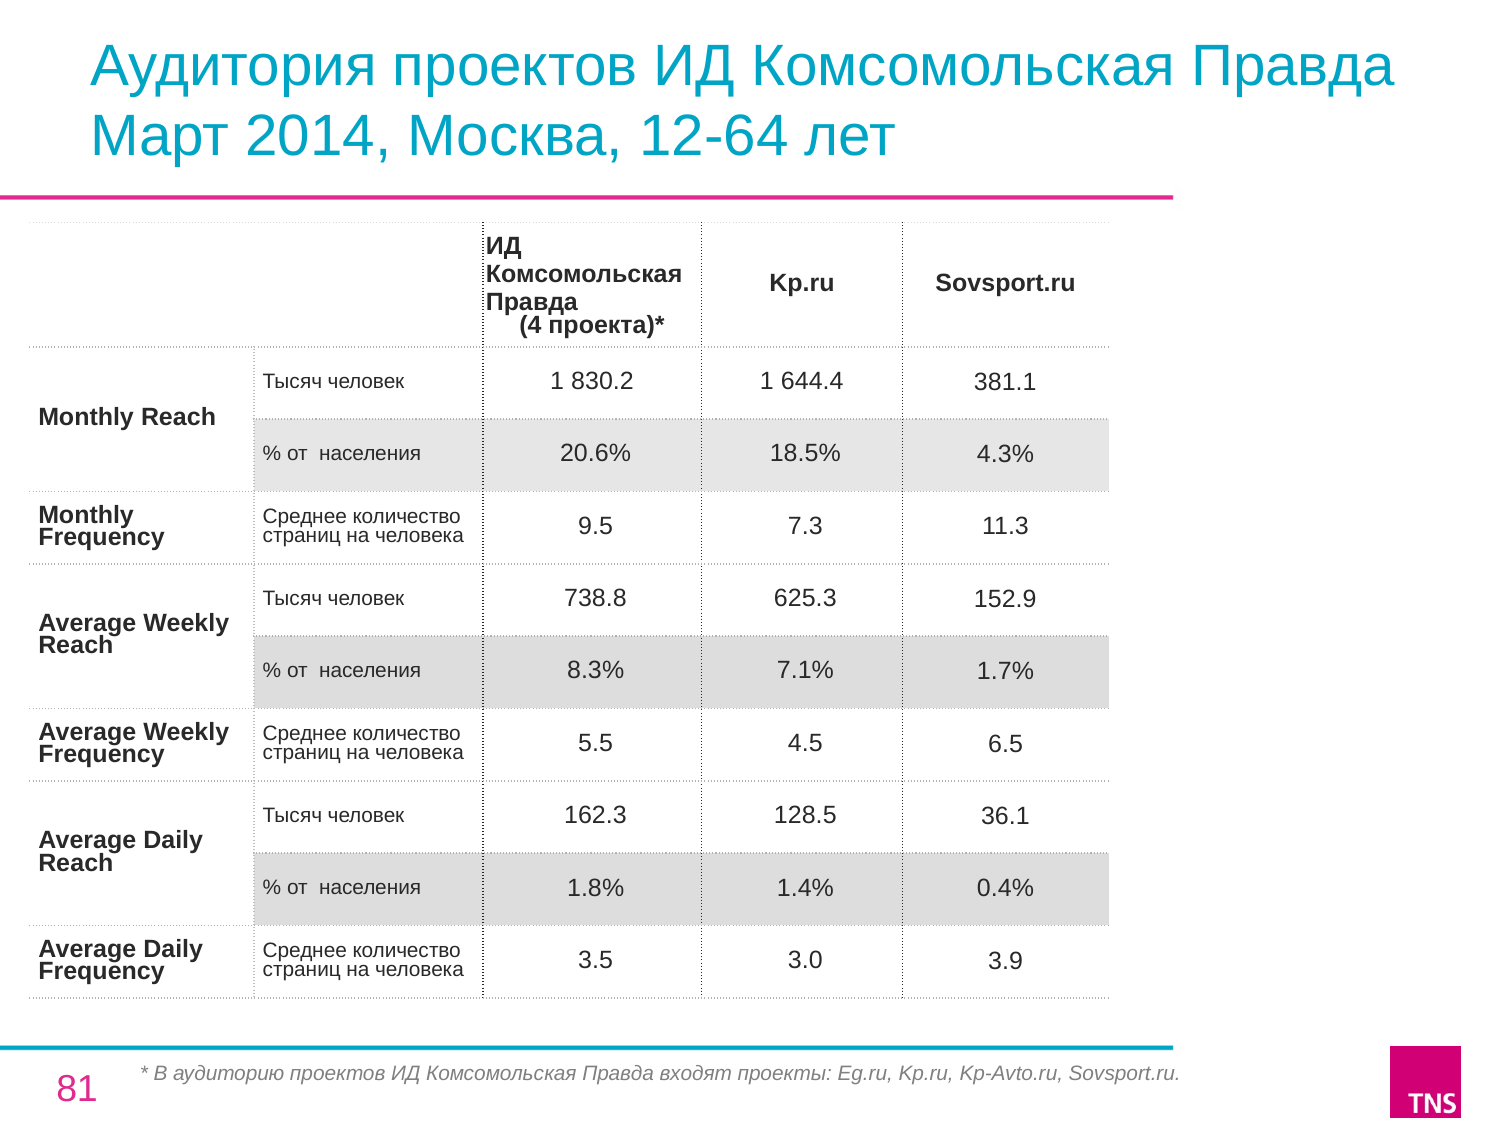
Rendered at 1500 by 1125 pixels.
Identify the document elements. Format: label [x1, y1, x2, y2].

slide_number [40, 1055, 392, 1125]
picture [0, 0, 1500, 1125]
text_box [124, 1052, 1463, 1092]
title [74, 8, 1476, 187]
table_cell [29, 347, 1109, 998]
table_header [29, 223, 1109, 347]
